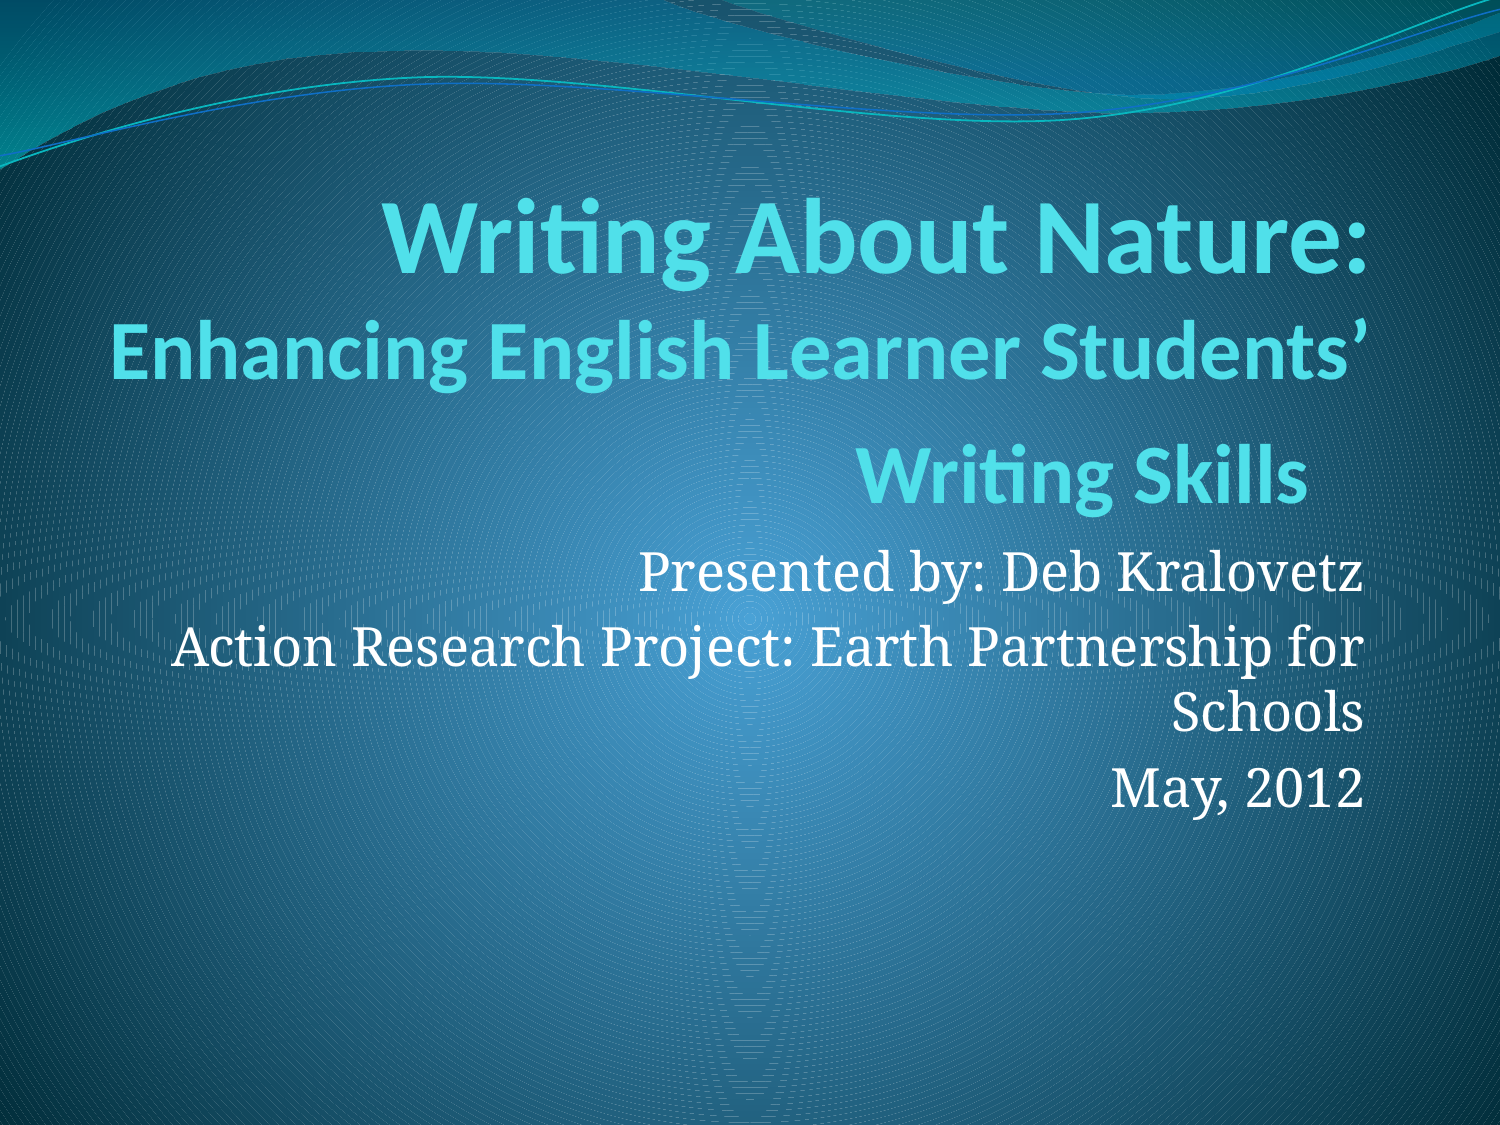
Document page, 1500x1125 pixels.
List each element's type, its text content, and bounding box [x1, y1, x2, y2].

subtitle Presented by: Deb Kralovetz Action Research Project: Earth Partnership for Schools May, 2012 [87, 529, 1376, 818]
title Writing About Nature: Enhancing English Learner Students’ Writing Skills [87, 162, 1376, 525]
